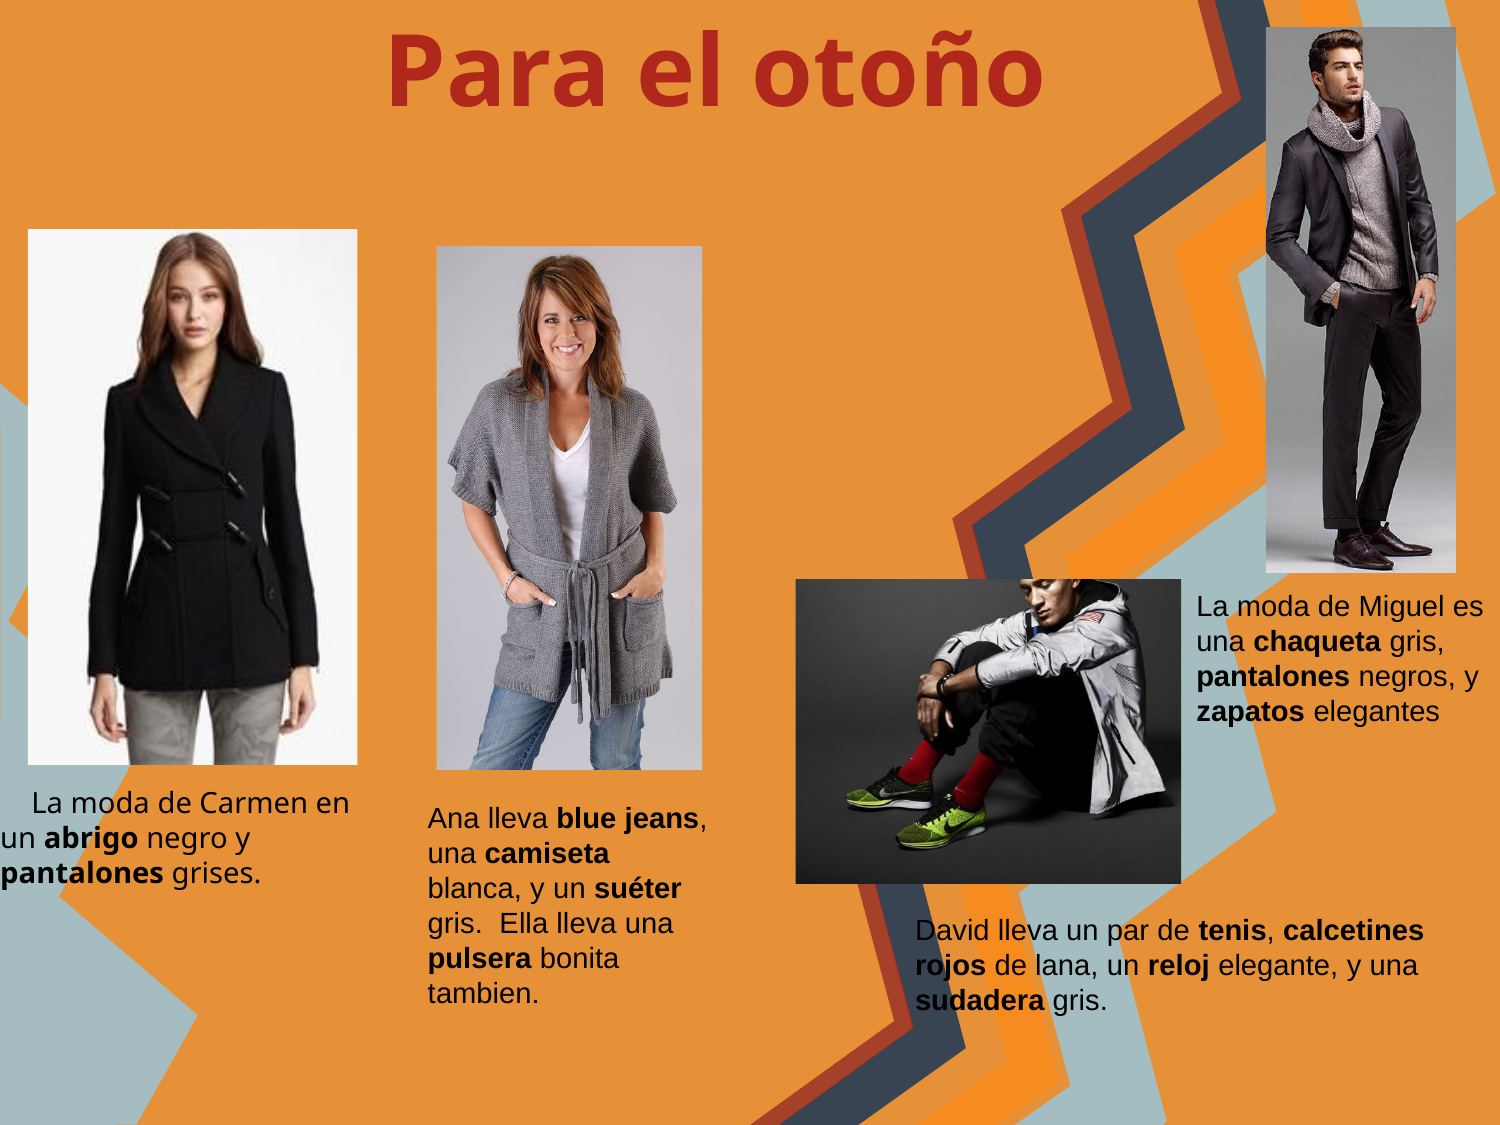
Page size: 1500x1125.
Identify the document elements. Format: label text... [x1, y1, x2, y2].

text_box [795, 579, 1182, 884]
text_box [436, 246, 703, 770]
subtitle La moda de Carmen en un abrigo negro y pantalones grises. [0, 769, 371, 1125]
title Para el otoño [318, 0, 1182, 142]
text_box [27, 229, 358, 765]
text_box Ana lleva blue jeans, una camiseta blanca, y un suéter gris. Ella lleva una pulsera bonita tambien. [412, 784, 727, 1025]
text_box [1265, 27, 1456, 572]
text_box David lleva un par de tenis, calcetines rojos de lana, un reloj elegante, y una sudadera gris. [899, 896, 1500, 1032]
text_box La moda de Miguel es una chaqueta gris, pantalones negros, y zapatos elegantes [1181, 572, 1500, 743]
